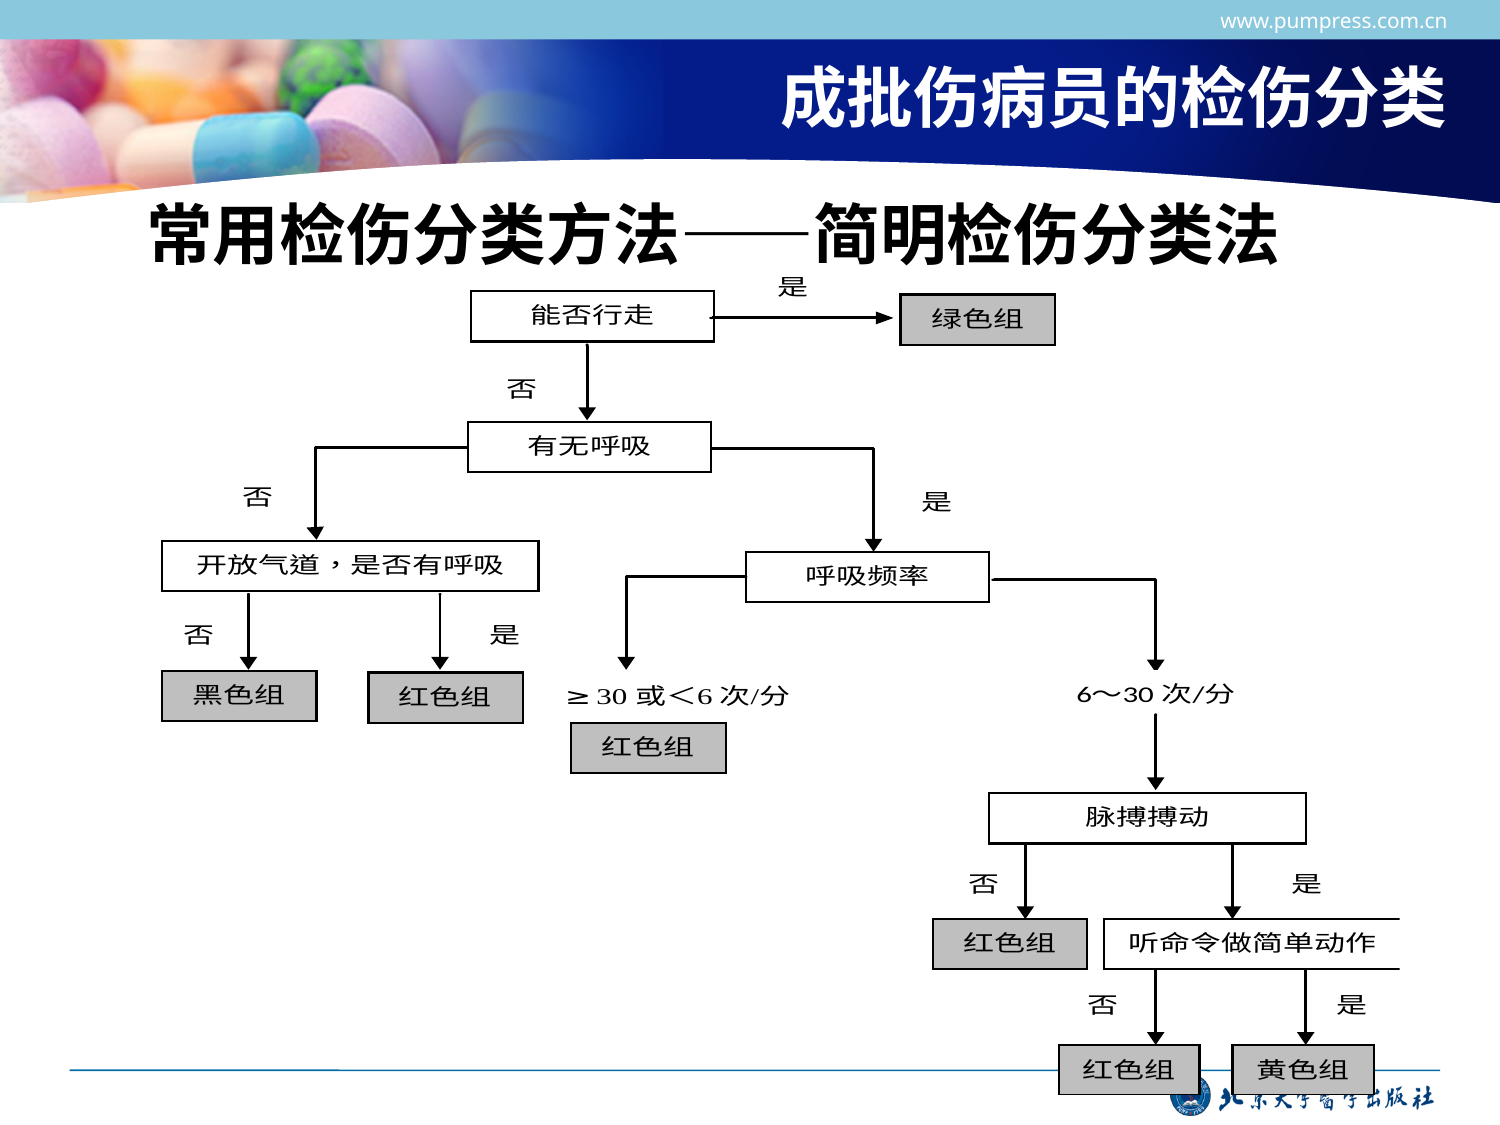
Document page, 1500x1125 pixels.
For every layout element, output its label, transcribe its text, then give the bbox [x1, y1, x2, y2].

slide_number www.pumpress.com.cn [1024, 0, 1463, 38]
text_box 常用检伤分类方法——简明检伤分类法 [131, 185, 1419, 280]
picture [0, 40, 1500, 203]
title 成批伤病员的检伤分类 [137, 50, 1463, 143]
picture [132, 255, 1436, 1118]
